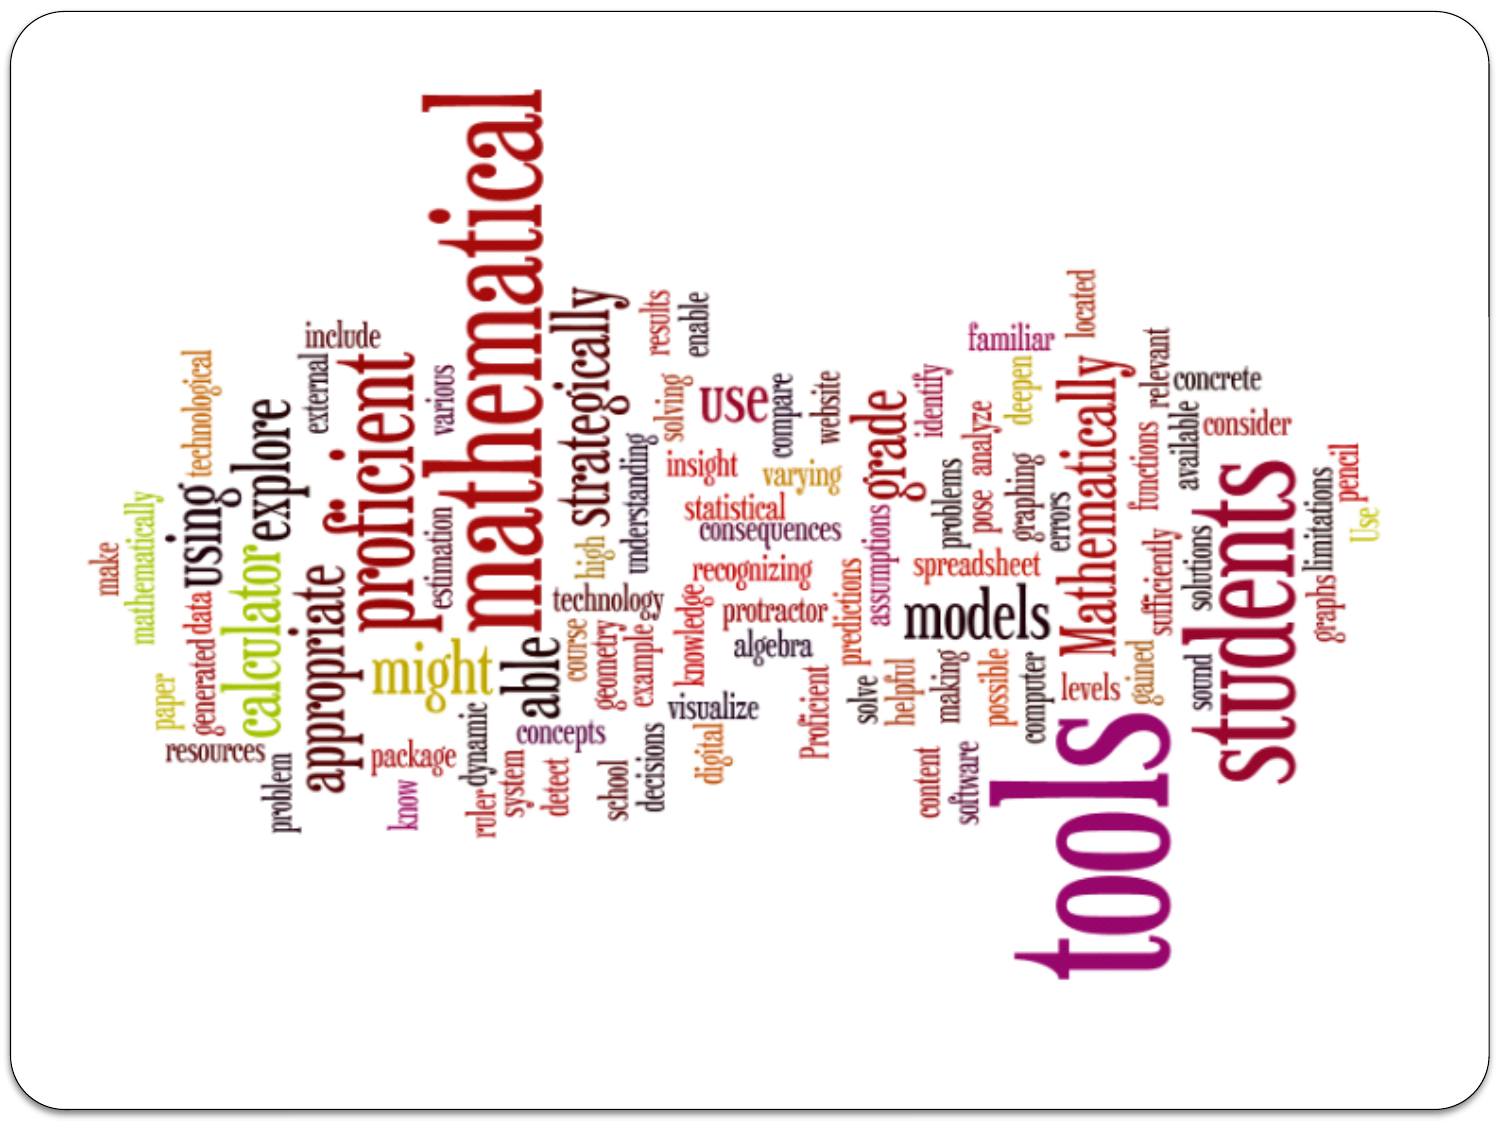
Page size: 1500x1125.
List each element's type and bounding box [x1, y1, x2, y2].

picture [62, 37, 1438, 1103]
